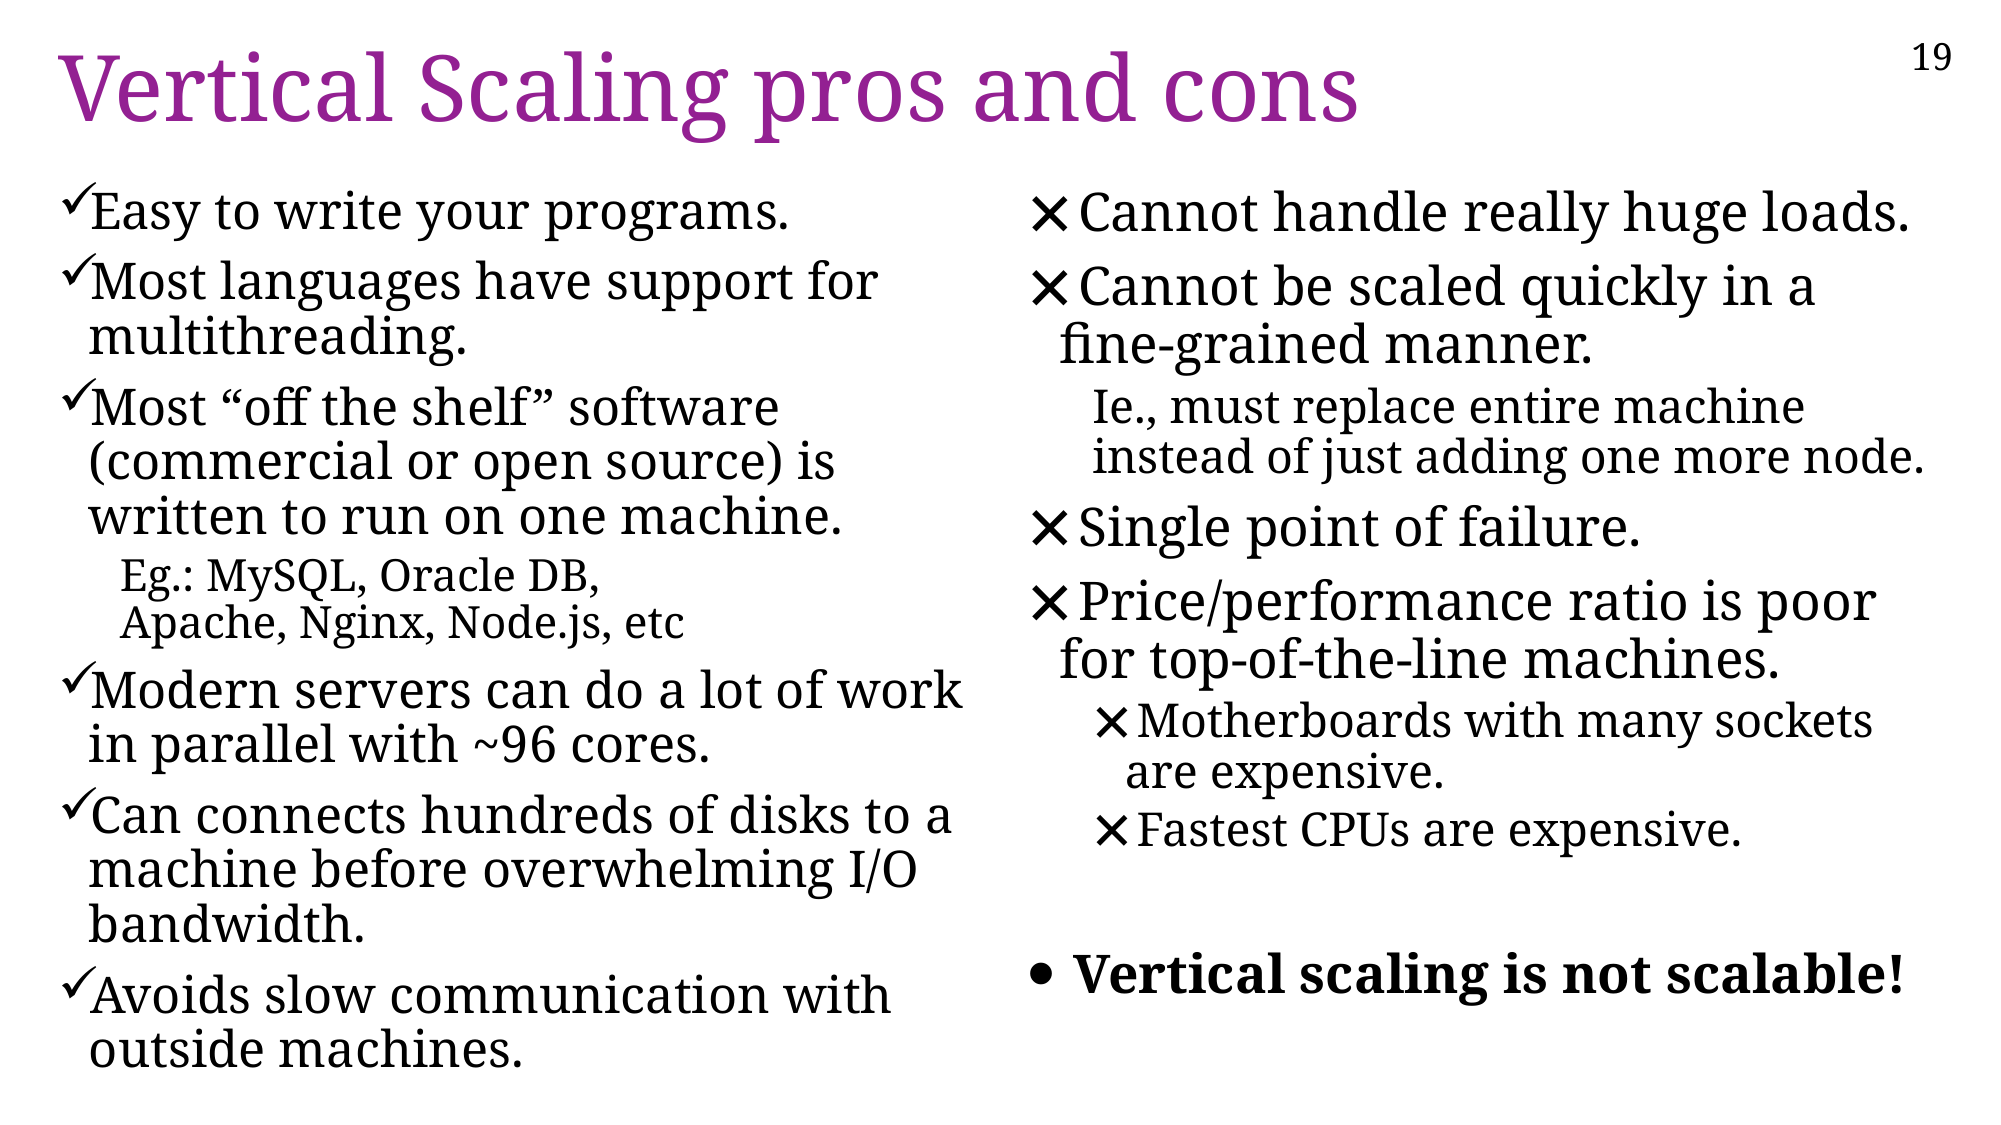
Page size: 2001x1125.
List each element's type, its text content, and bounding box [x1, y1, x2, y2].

list Easy to write your programs. Most languages have support for multithreading. Most “off the shelf” software (commercial or open source) is written to run on one machine. Eg.: MySQL, Oracle DB, Apache, Nginx, Node.js, etc Modern servers can do a lot of work in parallel with ~96 cores. Can connects hundreds of disks to a machine before overwhelming I/O bandwidth. Avoids slow communication with outside machines. [43, 177, 988, 1101]
title Vertical Scaling pros and cons [43, 25, 1953, 158]
list Cannot handle really huge loads. Cannot be scaled quickly in a fine-grained manner. Ie., must replace entire machine instead of just adding one more node. Single point of failure. Price/performance ratio is poor for top-of-the-line machines. Motherboards with many sockets are expensive. Fastest CPUs are expensive. Vertical scaling is not scalable! [1012, 177, 1953, 1101]
